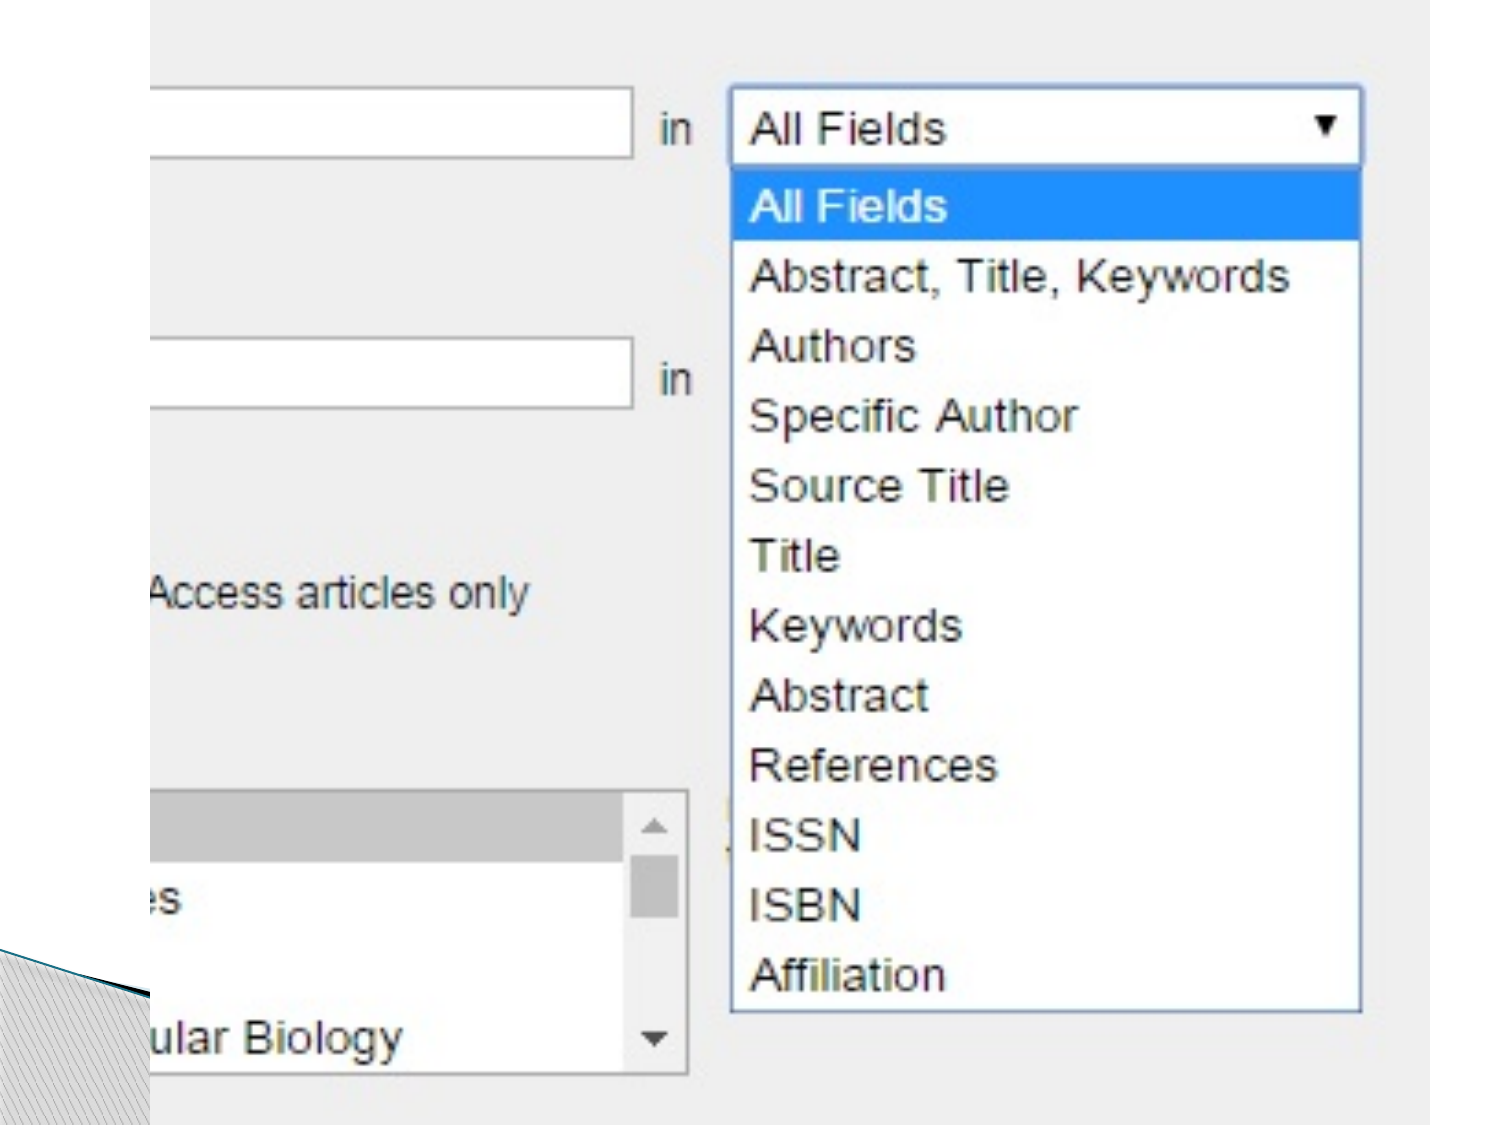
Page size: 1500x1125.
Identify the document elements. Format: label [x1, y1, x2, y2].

picture [149, 0, 1430, 1125]
